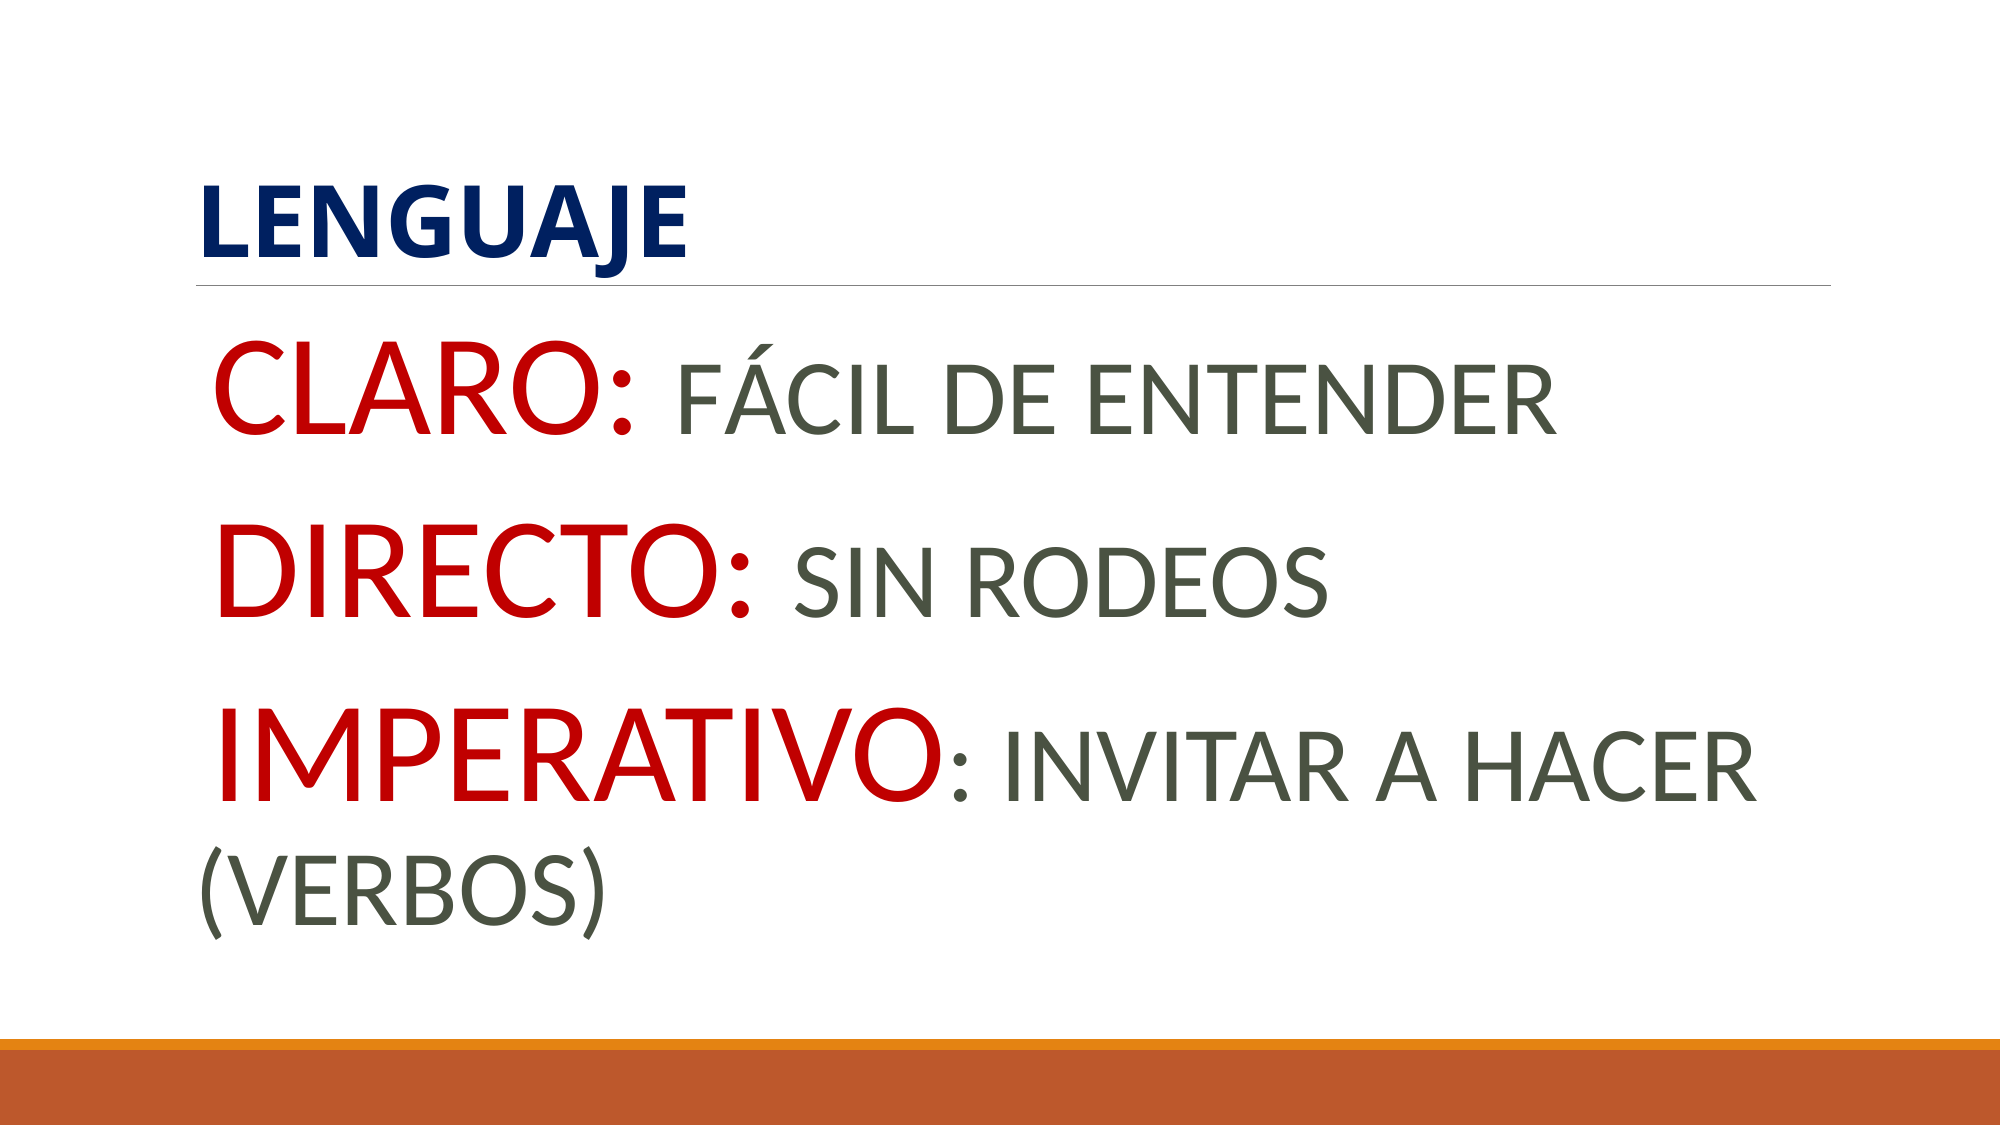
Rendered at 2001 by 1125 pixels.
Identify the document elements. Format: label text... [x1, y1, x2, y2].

list CLARO: FÁCIL DE ENTENDER DIRECTO: SIN RODEOS IMPERATIVO: INVITAR A HACER (VERBOS) [180, 302, 1830, 963]
title LENGUAJE [180, 47, 1830, 285]
